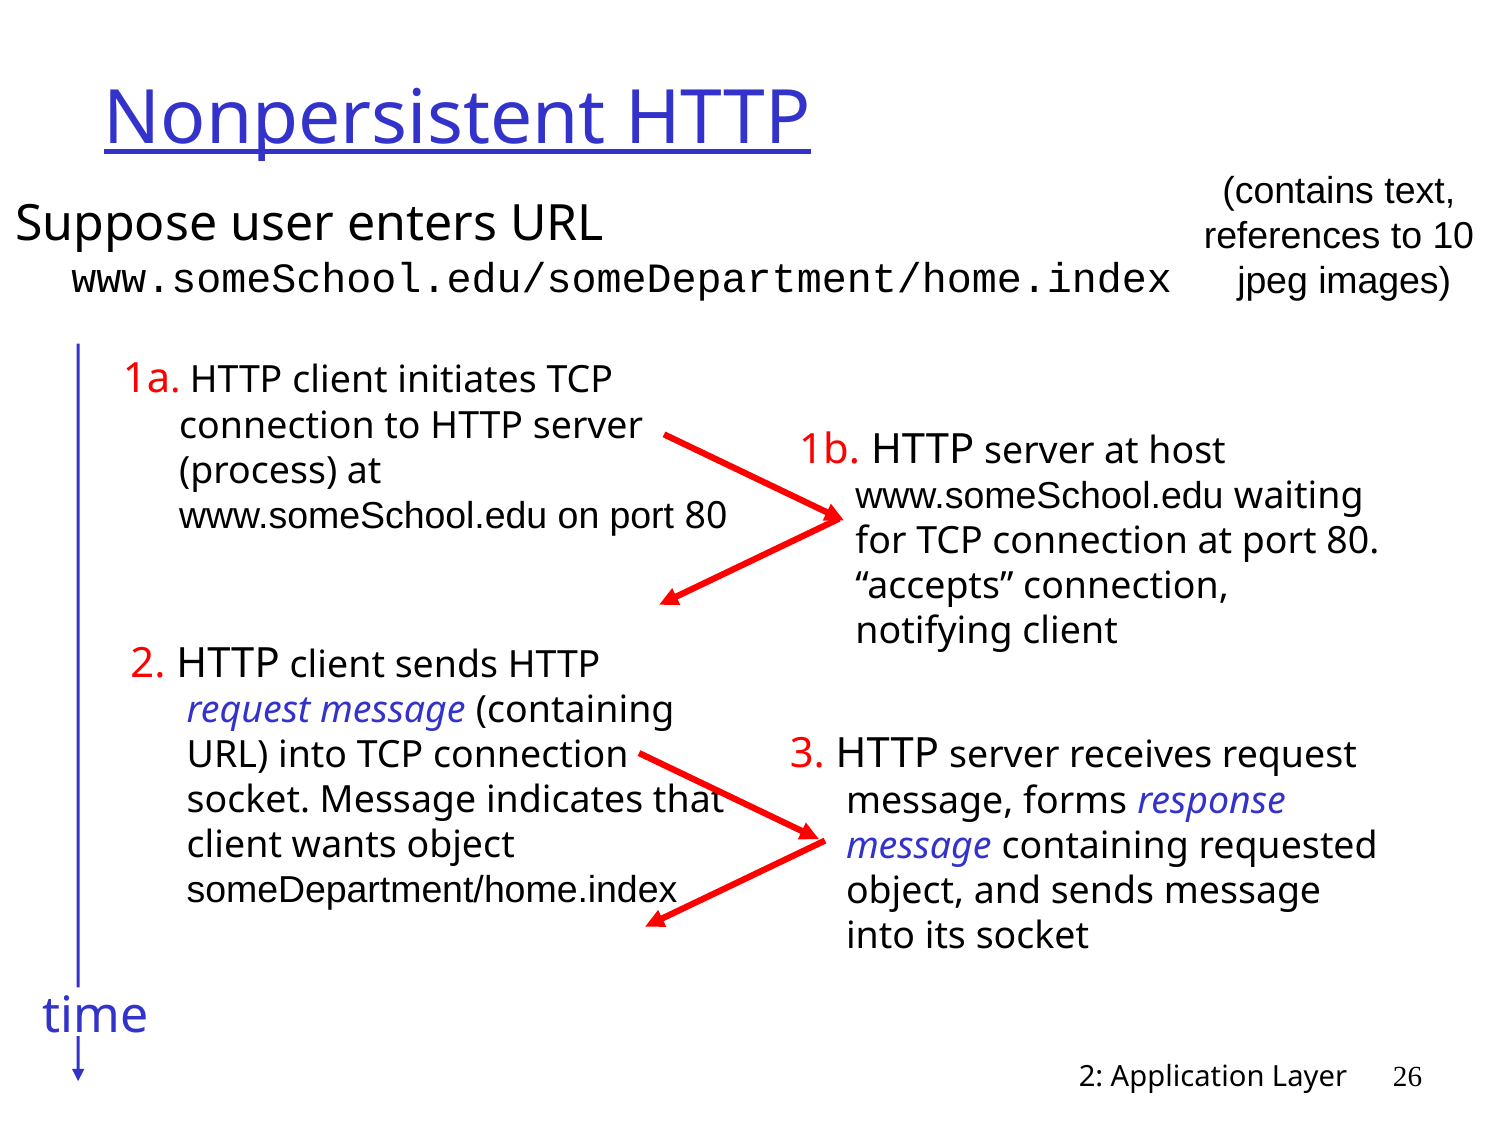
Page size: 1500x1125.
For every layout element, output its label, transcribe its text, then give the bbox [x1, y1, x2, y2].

text_box [638, 752, 819, 840]
text_box 3. HTTP server receives request message, forms response message containing requested object, and sends message into its socket [774, 718, 1400, 1015]
text_box [663, 434, 844, 521]
text_box time [28, 974, 164, 1050]
text_box 2. HTTP client sends HTTP request message (containing URL) into TCP connection socket. Message indicates that client wants object someDepartment/home.index [115, 628, 741, 805]
slide_number 26 [1362, 1049, 1438, 1125]
text_box [659, 518, 840, 605]
title Nonpersistent HTTP [88, 41, 1365, 182]
list Suppose user enters URL www.someSchool.edu/someDepartment/home.index [0, 182, 1188, 260]
text_box (contains text, references to 10 jpeg images) [1188, 158, 1500, 309]
text_box [645, 840, 826, 927]
list 1a. HTTP client initiates TCP connection to HTTP server (process) at www.someSchool.edu on port 80 [107, 343, 755, 657]
footer 2: Application Layer [887, 1049, 1362, 1125]
text_box 1b. HTTP server at host www.someSchool.edu waiting for TCP connection at port 80. “accepts” connection, notifying client [784, 413, 1410, 661]
text_box [71, 1050, 85, 1082]
